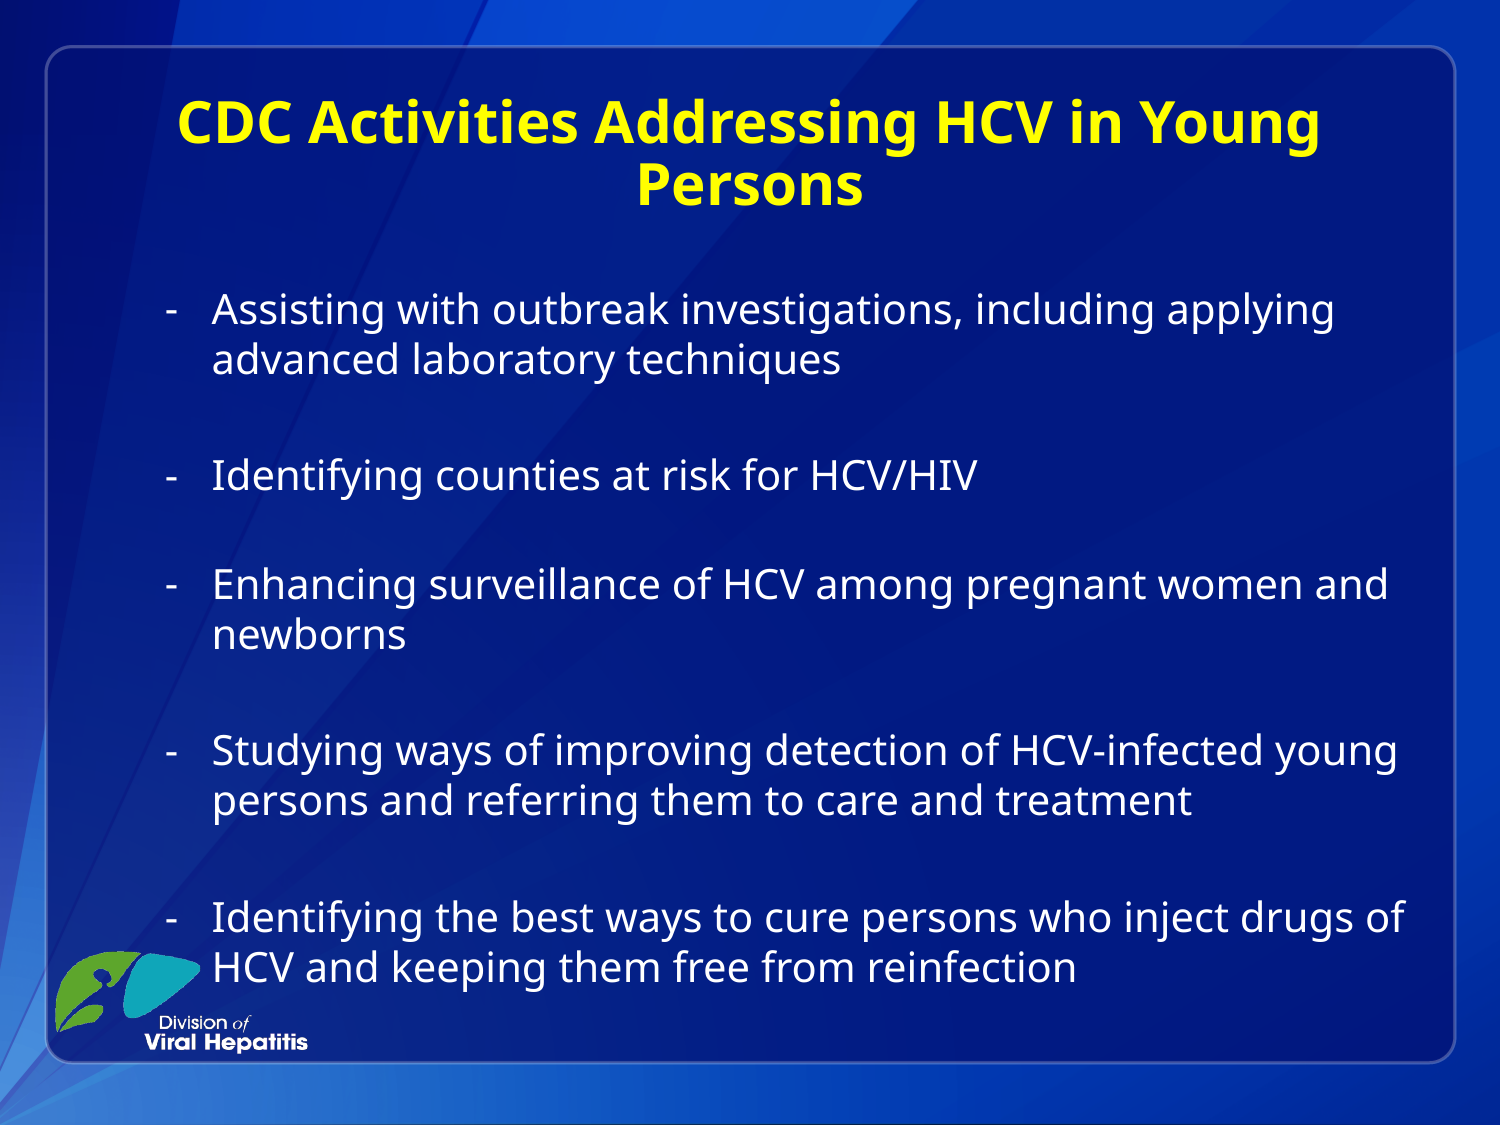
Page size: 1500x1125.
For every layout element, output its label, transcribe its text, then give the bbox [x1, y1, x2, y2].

picture [0, 0, 1500, 1125]
text_box Assisting with outbreak investigations, including applying advanced laboratory techniques Identifying counties at risk for HCV/HIV Enhancing surveillance of HCV among pregnant women and newborns Studying ways of improving detection of HCV-infected young persons and referring them to care and treatment Identifying the best ways to cure persons who inject drugs of HCV and keeping them free from reinfection [74, 275, 1438, 1125]
title CDC Activities Addressing HCV in Young Persons [75, 107, 1425, 225]
